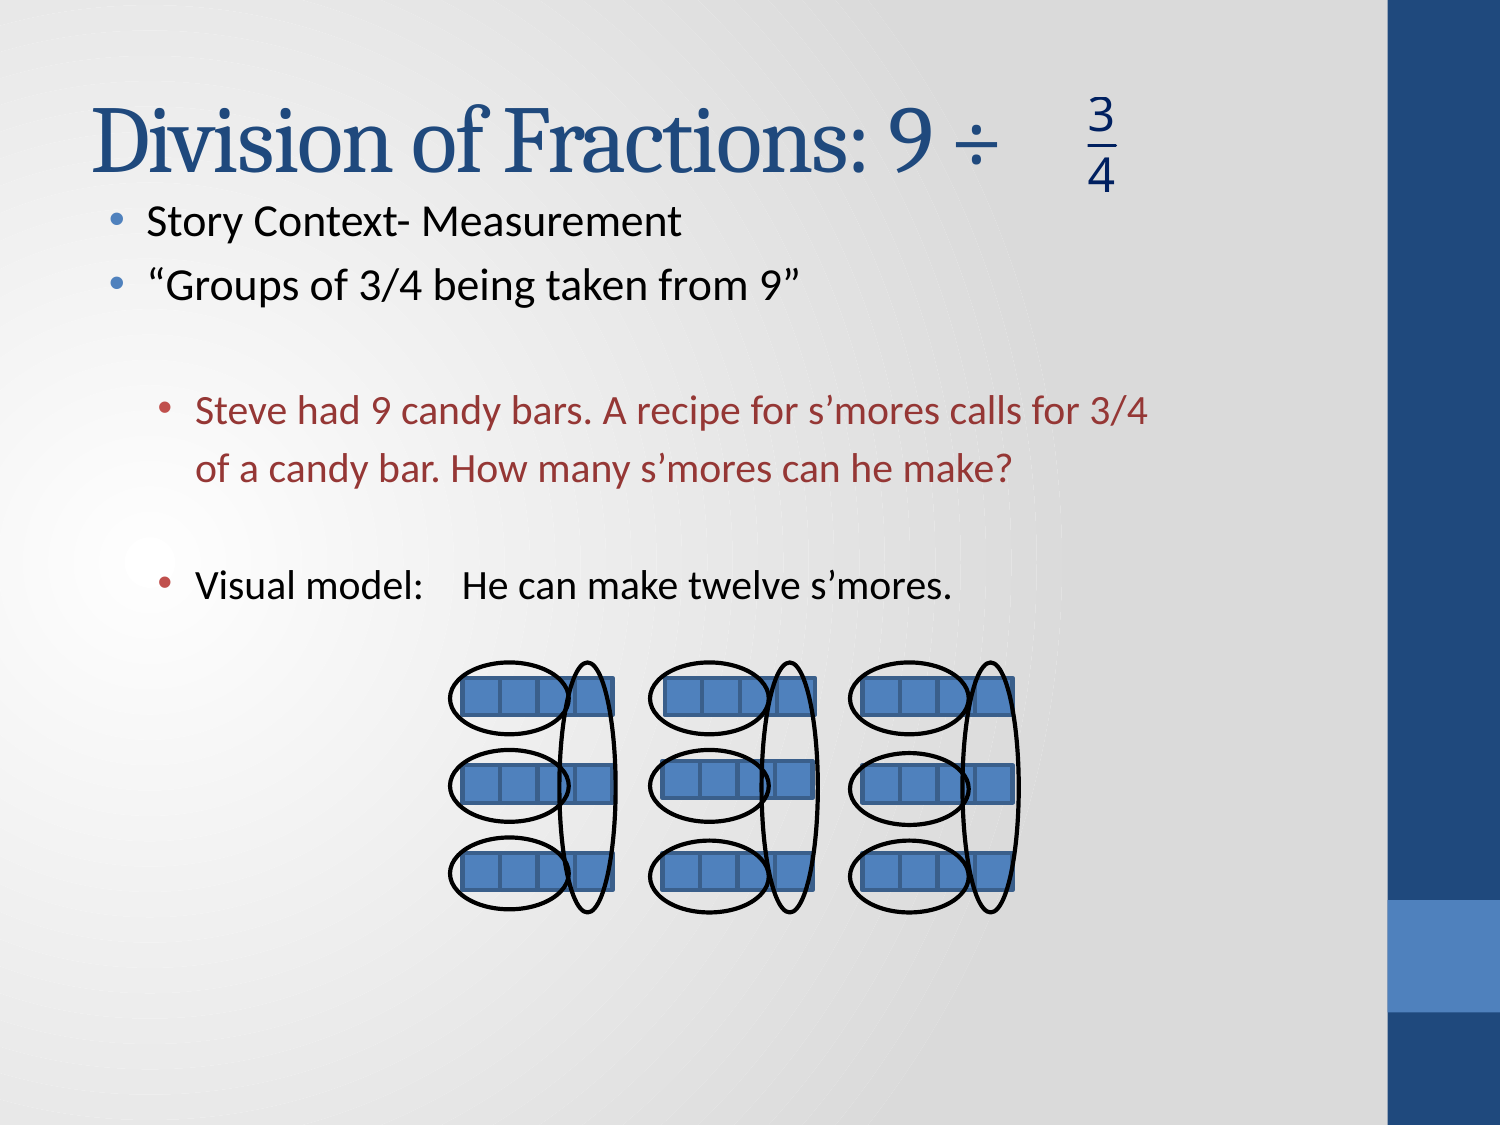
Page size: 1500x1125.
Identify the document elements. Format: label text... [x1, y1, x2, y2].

picture [1086, 96, 1500, 263]
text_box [558, 661, 1020, 913]
list Story Context- Measurement “Groups of 3/4 being taken from 9” Steve had 9 candy bars. A recipe for s’mores calls for 3/4 of a candy bar. How many s’mores can he make? Visual model: He can make twelve s’mores. [75, 224, 1350, 1009]
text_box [449, 661, 558, 913]
title Division of Fractions: 9 ÷ [75, 43, 1425, 224]
